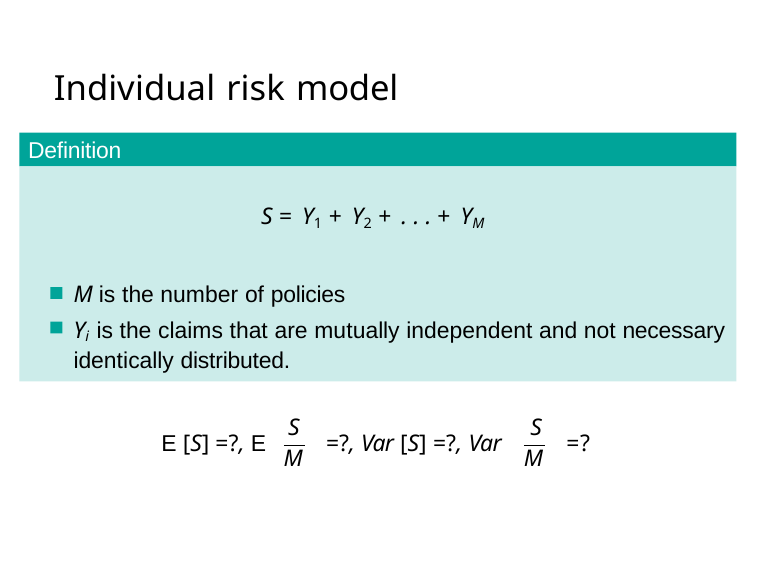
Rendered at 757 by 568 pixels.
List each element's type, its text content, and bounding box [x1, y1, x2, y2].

text_box =? [564, 426, 597, 456]
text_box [19, 166, 737, 382]
text_box [19, 132, 737, 166]
text_box M [521, 447, 548, 472]
title Individual risk model [51, 36, 705, 132]
text_box E [S] =?, E [159, 426, 268, 456]
text_box M [281, 447, 308, 472]
text_box [267, 394, 562, 447]
text_box =?, Var [S] =?, Var [323, 447, 508, 456]
text_box Definition [26, 133, 126, 163]
